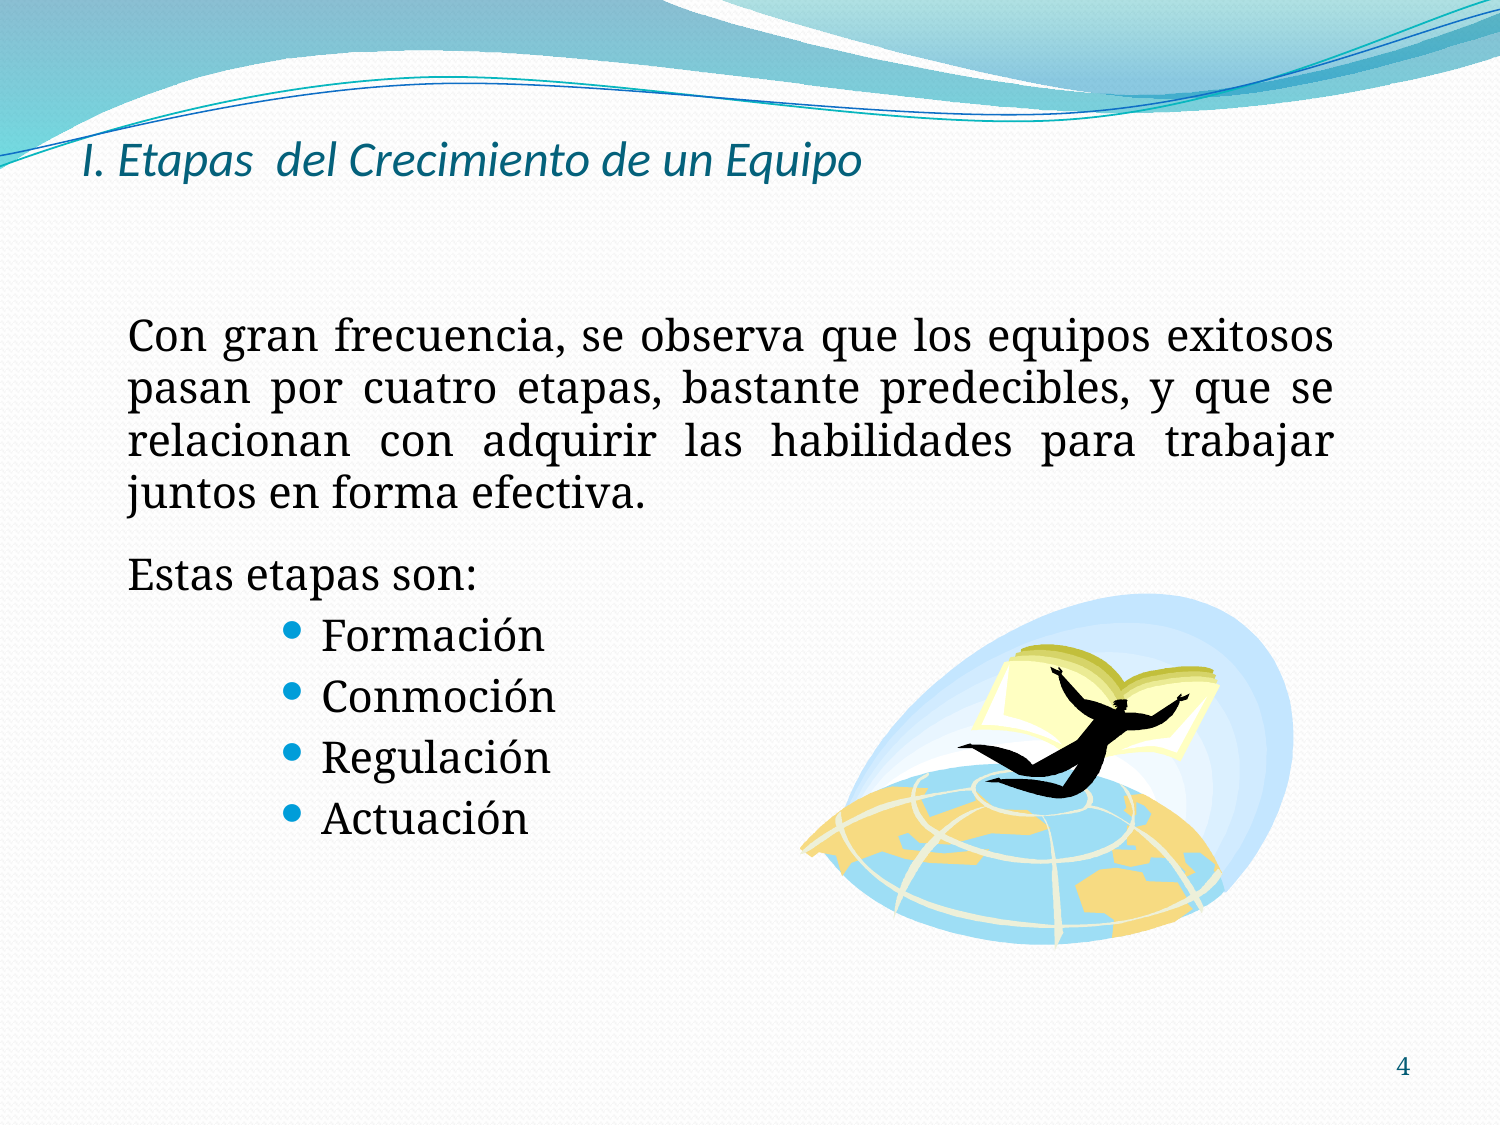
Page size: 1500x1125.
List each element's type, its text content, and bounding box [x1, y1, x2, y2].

list Con gran frecuencia, se observa que los equipos exitosos pasan por cuatro etapas, bastante predecibles, y que se relacionan con adquirir las habilidades para trabajar juntos en forma efectiva. Estas etapas son: Formación Conmoción Regulación Actuación [49, 299, 1351, 1051]
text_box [799, 587, 1326, 976]
slide_number 4 [1050, 1042, 1426, 1103]
title I. Etapas del Crecimiento de un Equipo [65, 0, 1342, 194]
text_box [792, 588, 1332, 988]
